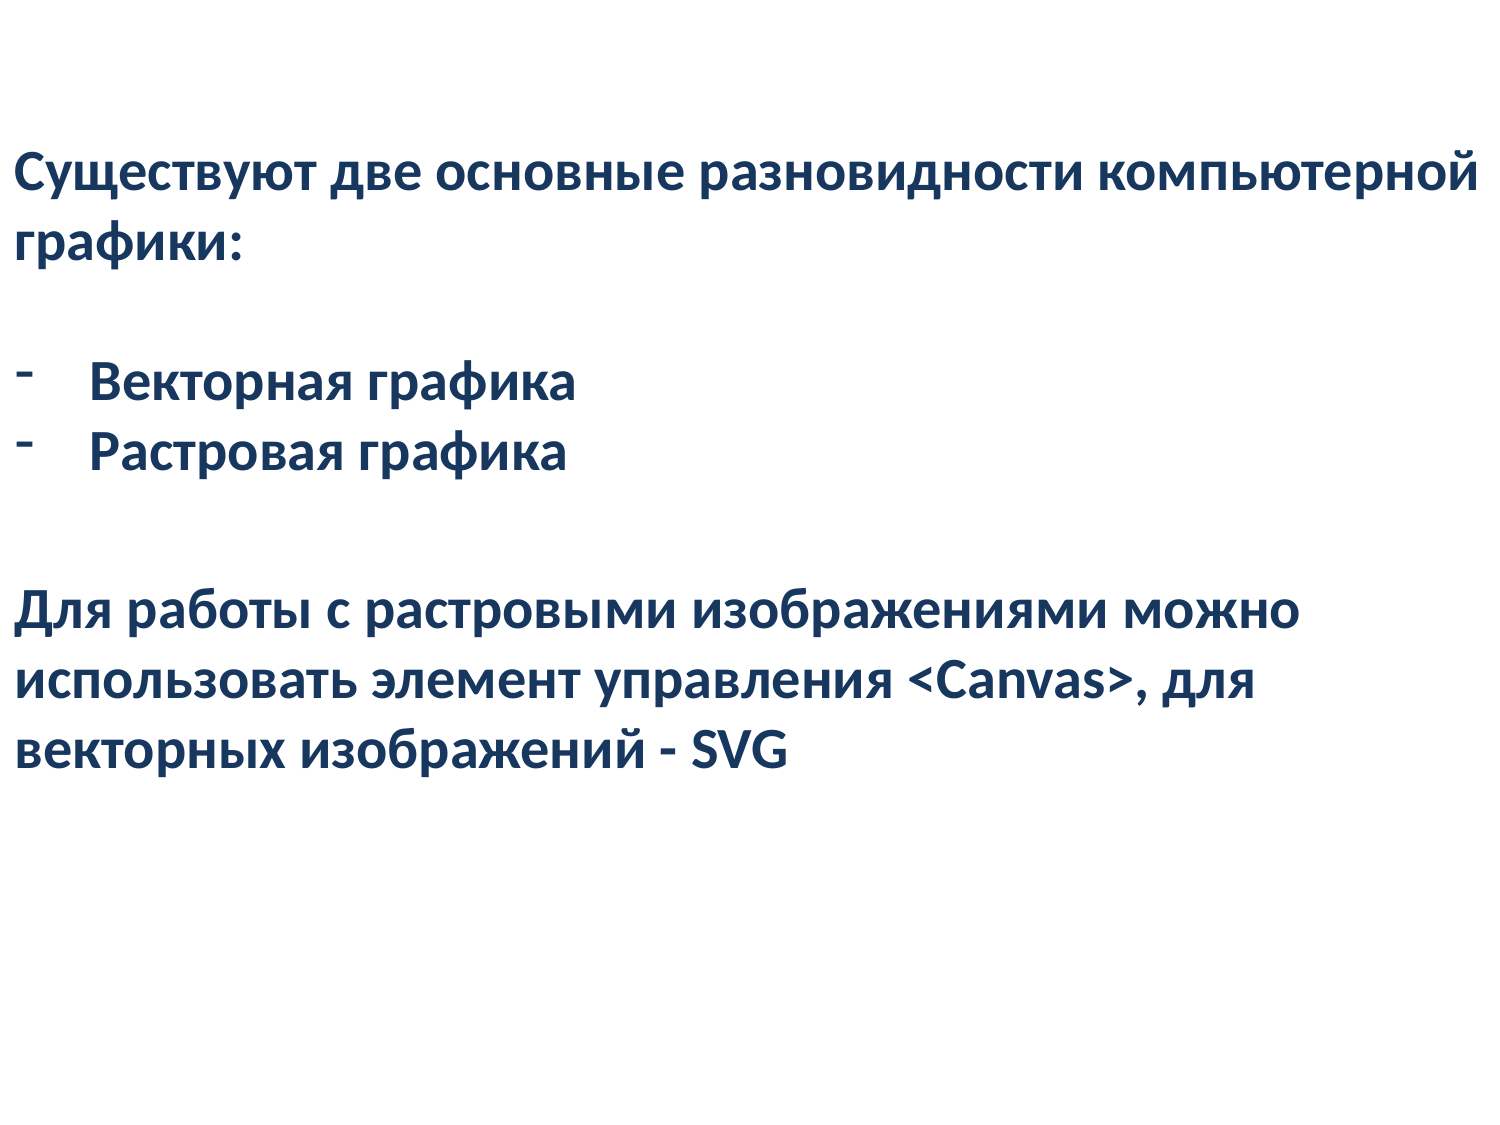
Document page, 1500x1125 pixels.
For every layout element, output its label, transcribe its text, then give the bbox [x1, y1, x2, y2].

text_box Существуют две основные разновидности компьютерной графики: Векторная графика Растровая графика [0, 125, 1500, 490]
text_box Для работы с растровыми изображениями можно использовать элемент управления <Canvas>, для векторных изображений - SVG [0, 562, 1500, 928]
